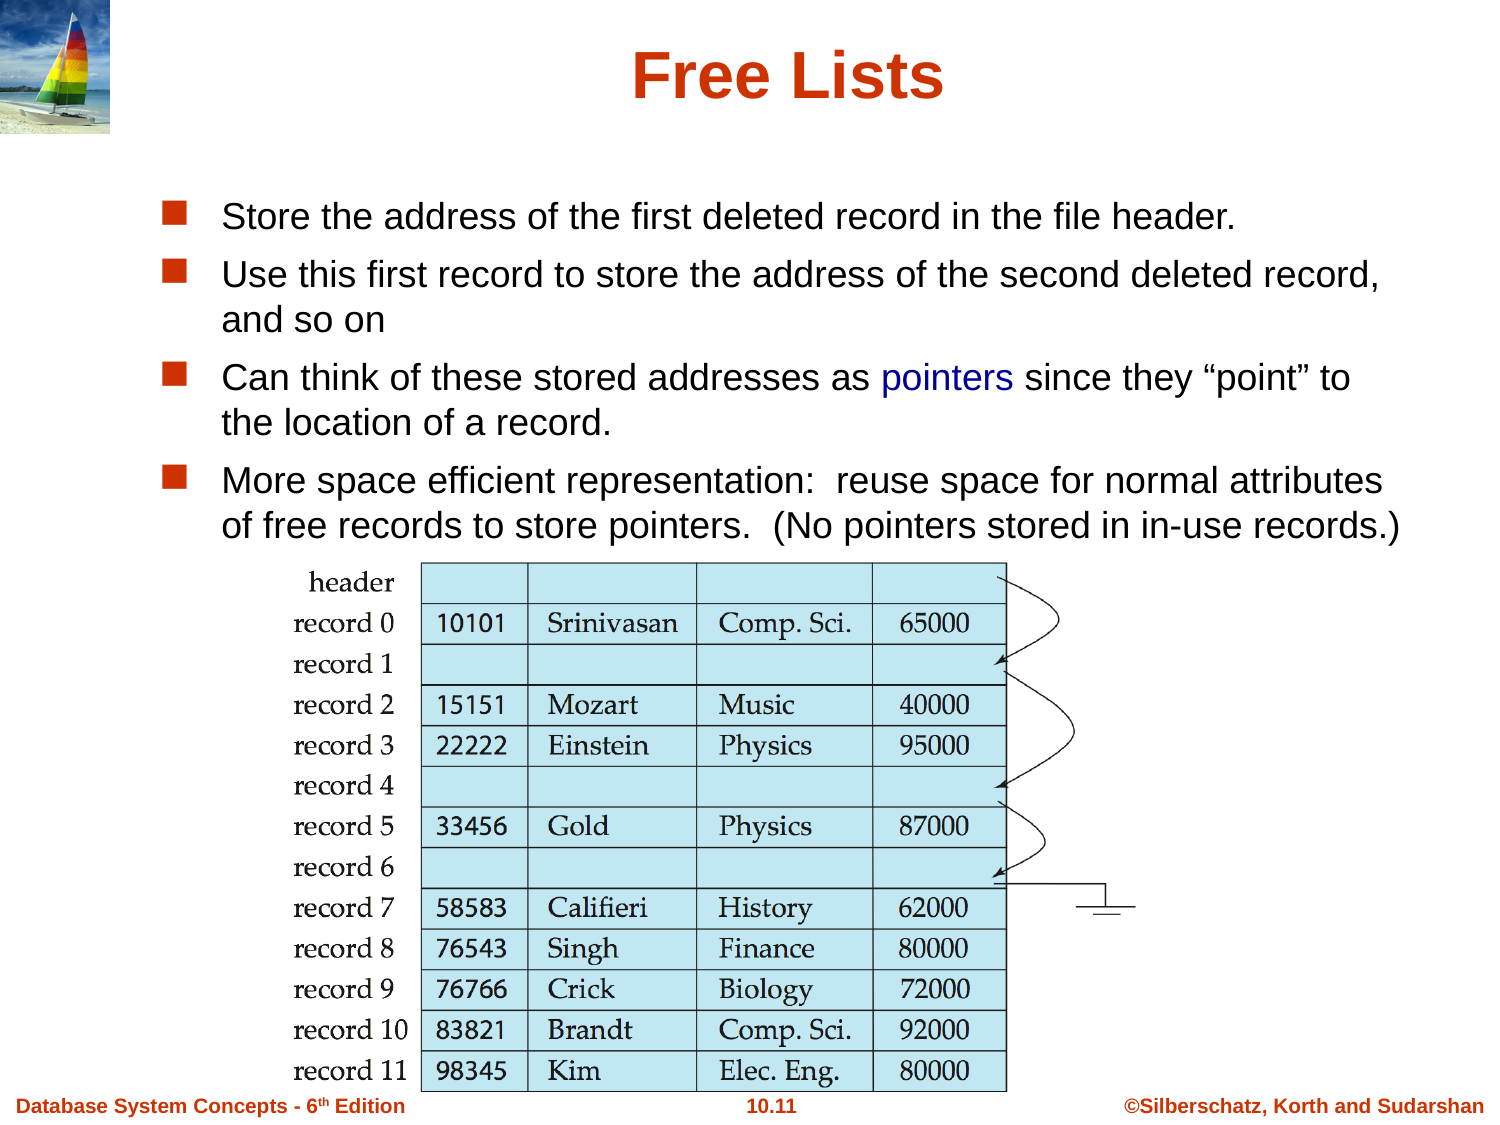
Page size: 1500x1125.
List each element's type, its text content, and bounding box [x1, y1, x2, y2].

picture [293, 561, 1137, 1092]
title Free Lists [125, 18, 1452, 120]
picture [0, 0, 110, 134]
list Store the address of the first deleted record in the file header. Use this first record to store the address of the second deleted record, and so on Can think of these stored addresses as pointers since they “point” to the location of a record. More space efficient representation: reuse space for normal attributes of free records to store pointers. (No pointers stored in in-use records.) [150, 184, 1423, 585]
